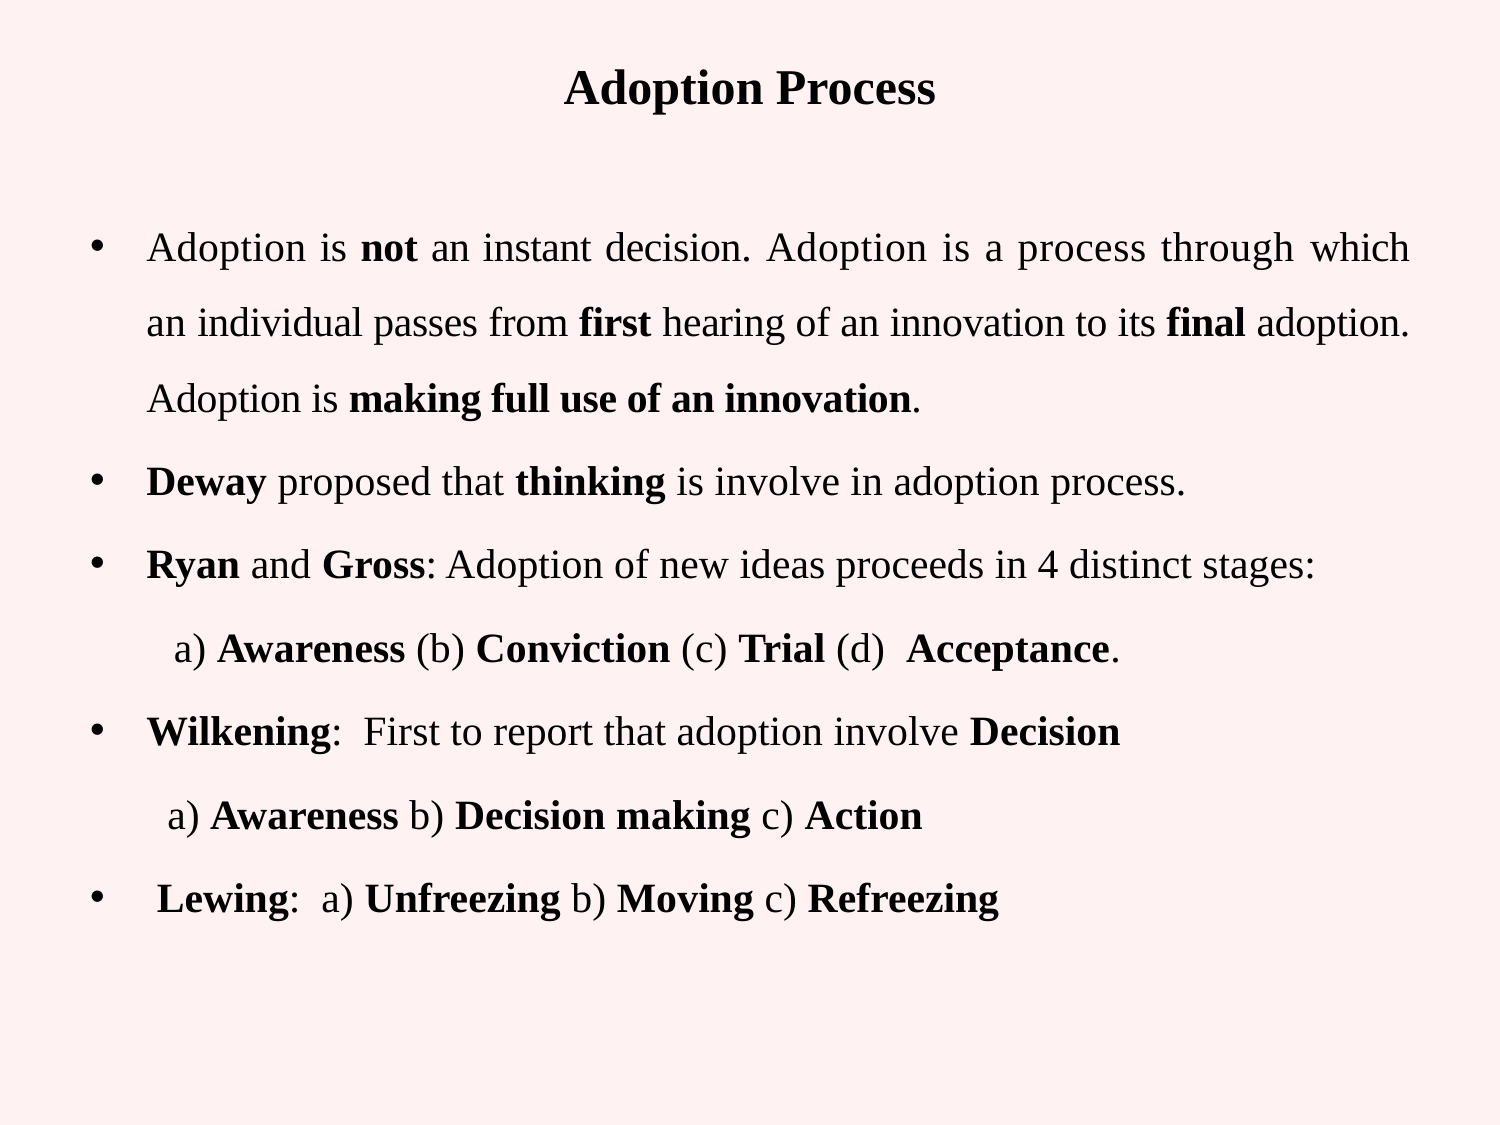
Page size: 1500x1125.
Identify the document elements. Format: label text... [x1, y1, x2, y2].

title Adoption Process [75, 45, 1425, 125]
list Adoption is not an instant decision. Adoption is a process through which an individual passes from first hearing of an innovation to its final adoption. Adoption is making full use of an innovation. Deway proposed that thinking is involve in adoption process. Ryan and Gross: Adoption of new ideas proceeds in 4 distinct stages: a) Awareness (b) Conviction (c) Trial (d) Acceptance. Wilkening: First to report that adoption involve Decision a) Awareness b) Decision making c) Action Lewing: a) Unfreezing b) Moving c) Refreezing [75, 187, 1425, 963]
